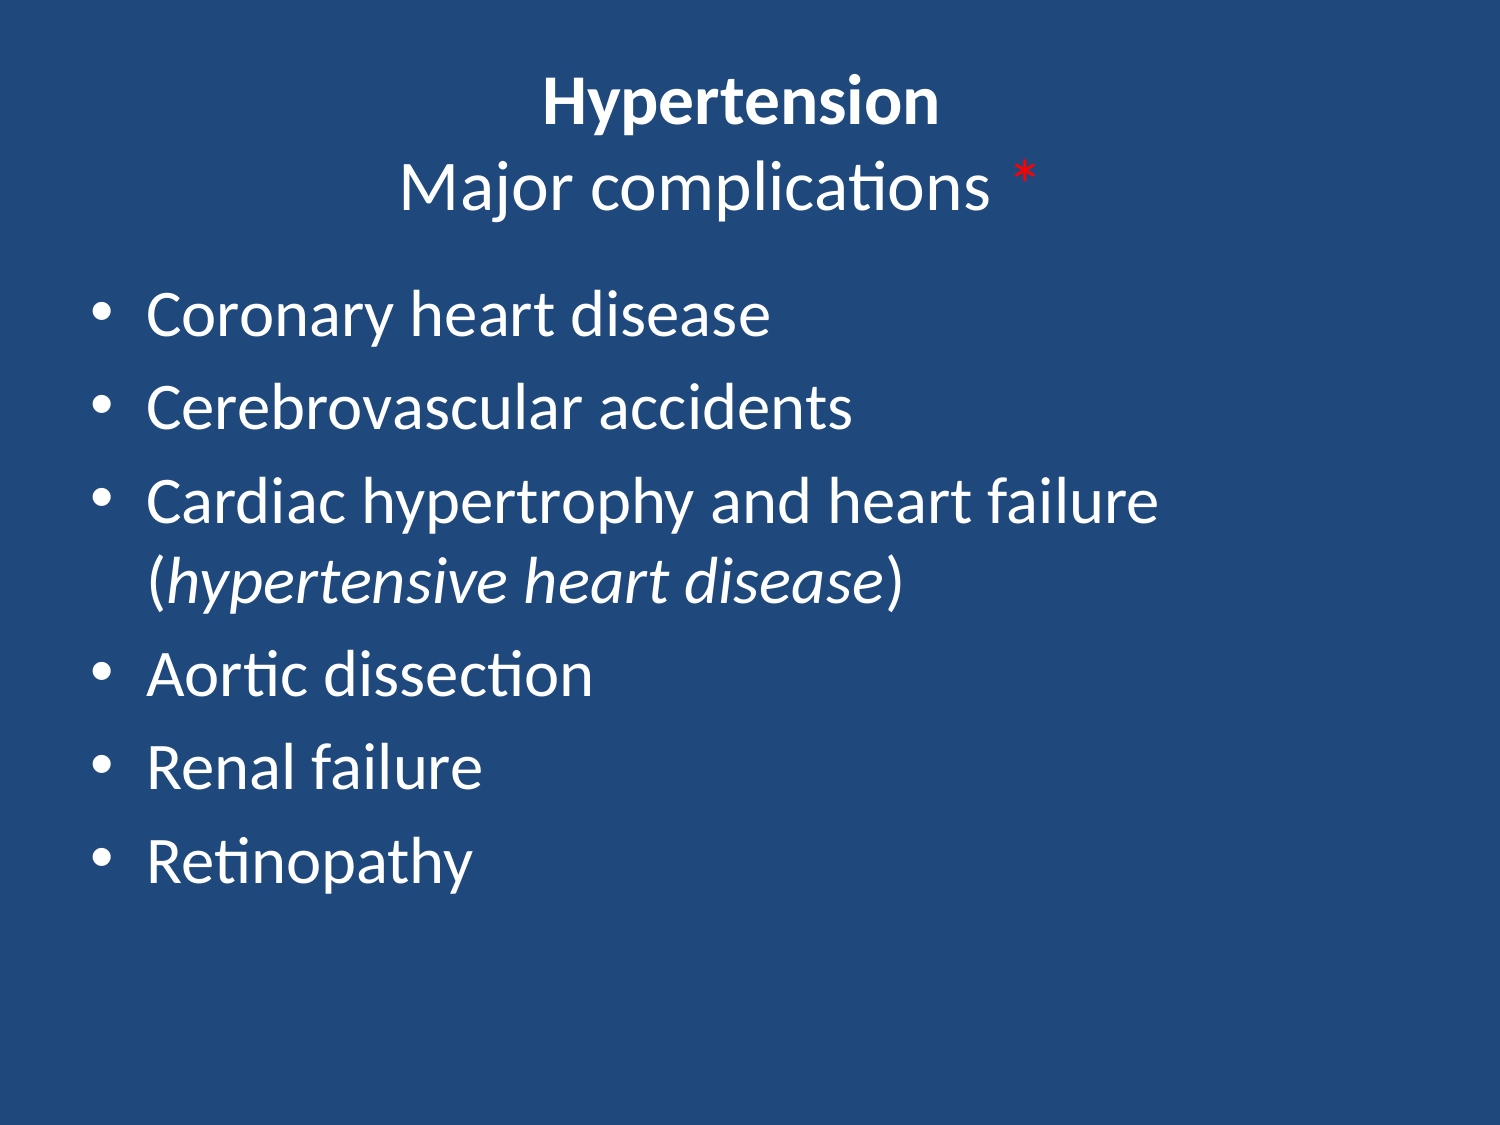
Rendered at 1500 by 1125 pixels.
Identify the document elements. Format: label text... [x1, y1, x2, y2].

list Coronary heart disease Cerebrovascular accidents Cardiac hypertrophy and heart failure (hypertensive heart disease) Aortic dissection Renal failure Retinopathy [75, 262, 1425, 1005]
title Hypertension Major complications * [75, 45, 1425, 233]
